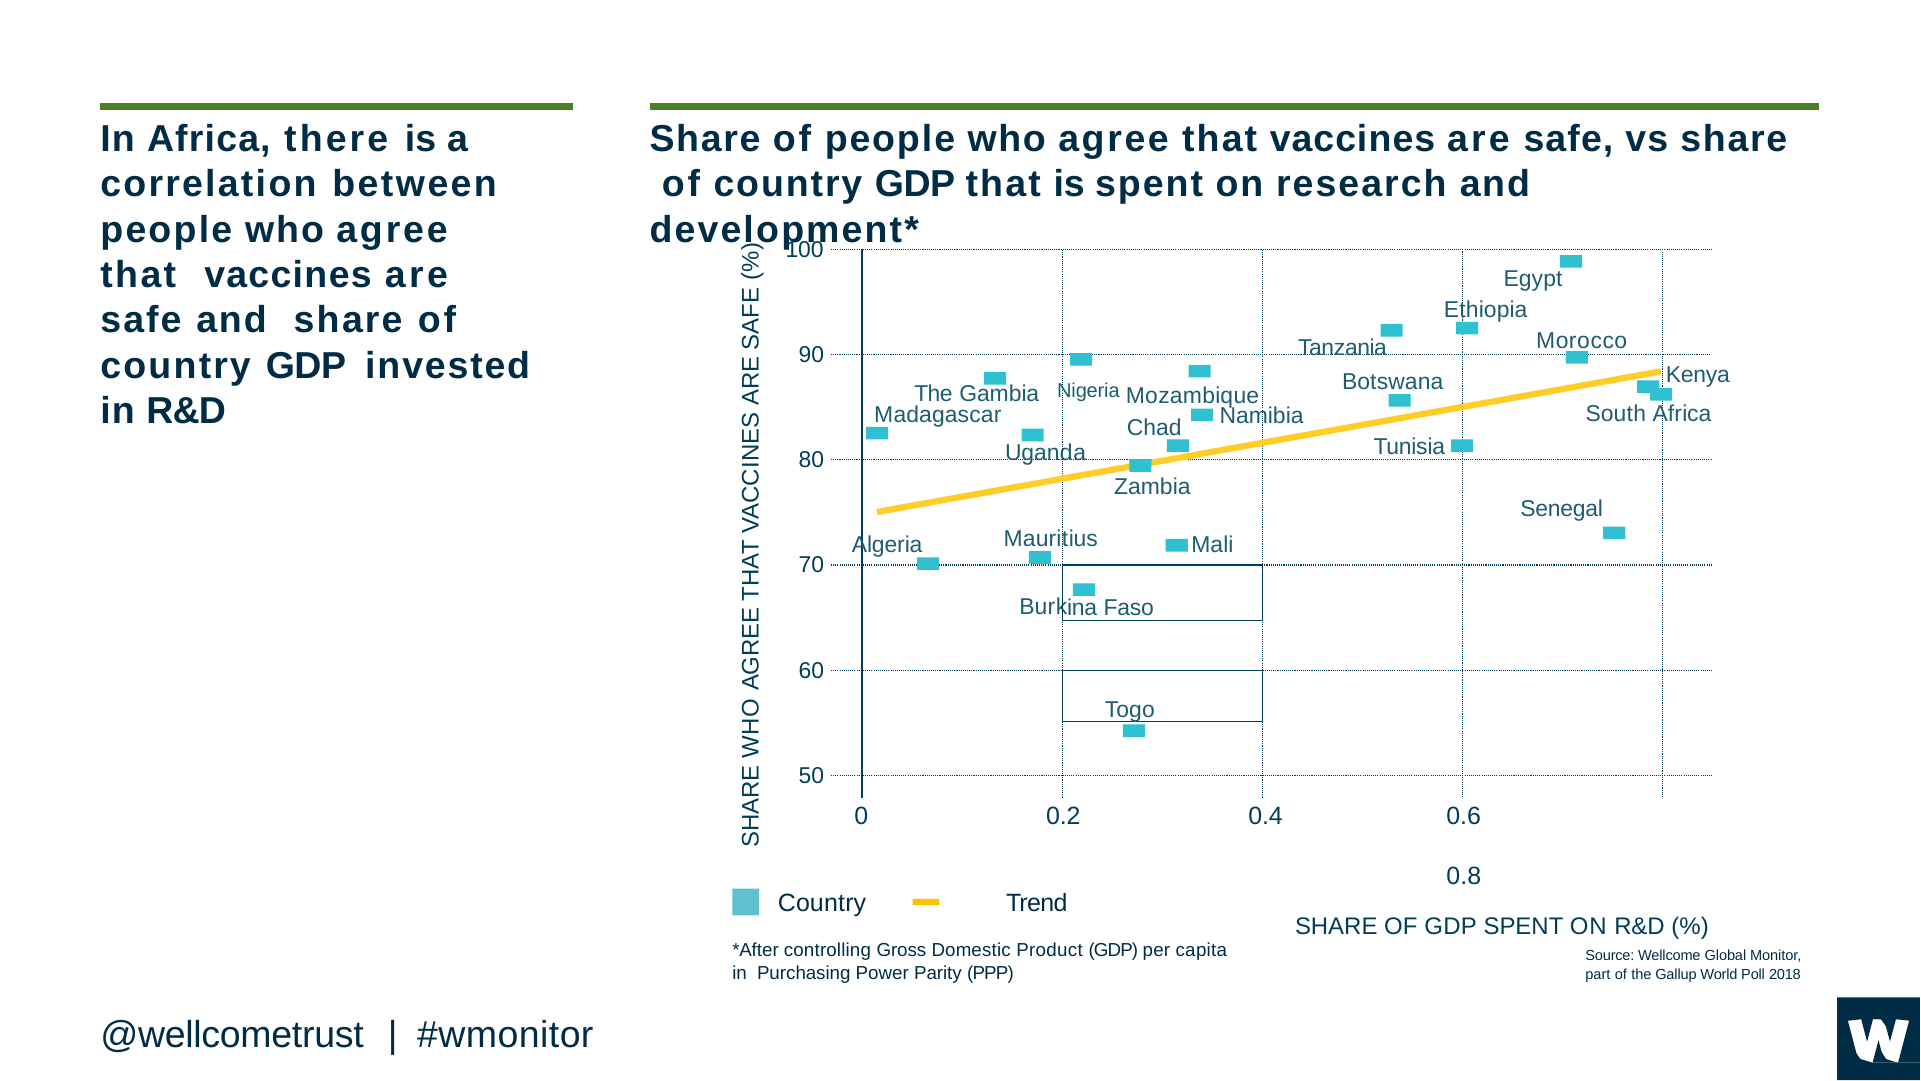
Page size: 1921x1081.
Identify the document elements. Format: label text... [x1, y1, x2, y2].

footer @wellcometrust | #wmonitor [98, 1010, 596, 1081]
text_box [1122, 724, 1145, 738]
text_box Botswana [1340, 364, 1447, 395]
text_box South Africa [1583, 396, 1714, 427]
text_box [917, 557, 940, 570]
text_box [1649, 388, 1672, 401]
text_box [1191, 408, 1214, 422]
text_box [1380, 323, 1403, 337]
text_box 0.6 0.8 SHARE OF GDP SPENT ON R&D (%) [1292, 797, 1714, 939]
text_box Burk [863, 589, 1062, 619]
text_box [1188, 364, 1211, 378]
text_box [1129, 459, 1152, 472]
text_box 50 [796, 758, 827, 788]
text_box Source: Wellcome Global Monitor, part of the Gallup World Poll 2018 [1583, 943, 1809, 983]
text_box [984, 372, 1007, 385]
text_box [1021, 428, 1044, 442]
text_box The Gambia Madagascar [865, 376, 1042, 428]
text_box [1028, 551, 1051, 564]
text_box [1565, 351, 1588, 364]
text_box [1166, 439, 1190, 452]
text_box 80 [796, 442, 827, 473]
text_box [1388, 394, 1411, 407]
text_box Mauritius [1001, 521, 1100, 552]
text_box Tunisia [1371, 429, 1449, 460]
text_box [865, 426, 889, 440]
text_box Algeria [849, 527, 925, 558]
text_box Tanzania [1296, 330, 1392, 361]
text_box ina Faso [1062, 564, 1263, 621]
text_box Senegal [1462, 491, 1663, 522]
text_box Egypt Ethiopia [1435, 257, 1566, 322]
text_box Kenya [1663, 357, 1733, 387]
text_box [1603, 526, 1626, 540]
text_box [1451, 439, 1474, 452]
text_box Country Trend *After controlling Gross Domestic Product (GDP) per capita in Purchasing Power Parity (PPP) [730, 884, 1249, 983]
text_box [1072, 583, 1096, 596]
text_box [1165, 538, 1188, 552]
text_box [1456, 321, 1479, 335]
text_box 90 [796, 337, 827, 367]
text_box Uganda [1003, 435, 1088, 465]
title Share of people who agree that vaccines are safe, vs share of country GDP that is spent on research and development* [121, 112, 1800, 294]
text_box 0 [852, 797, 871, 830]
text_box Morocco [1533, 323, 1630, 353]
text_box SHARE WHO AGREE THAT VACCINES ARE SAFE (%) [734, 235, 767, 850]
text_box Togo [1062, 670, 1263, 722]
text_box 70 [796, 547, 827, 578]
text_box 100 [783, 232, 827, 262]
text_box [1637, 380, 1660, 393]
text_box Zambia [1114, 469, 1194, 499]
text_box Chad [1124, 411, 1185, 440]
text_box 0.2 0.4 [1044, 797, 1284, 860]
text_box Namibia [1217, 398, 1307, 428]
text_box Nigeria Mozambique [1050, 367, 1284, 411]
text_box Mali [1191, 527, 1236, 558]
text_box 60 [796, 653, 827, 683]
text_box [1560, 255, 1583, 268]
text_box In Africa, there is a correlation between people who agree that vaccines are safe and share of country GDP invested in R&D [98, 112, 539, 432]
text_box [1070, 353, 1093, 366]
text_box [912, 898, 940, 905]
